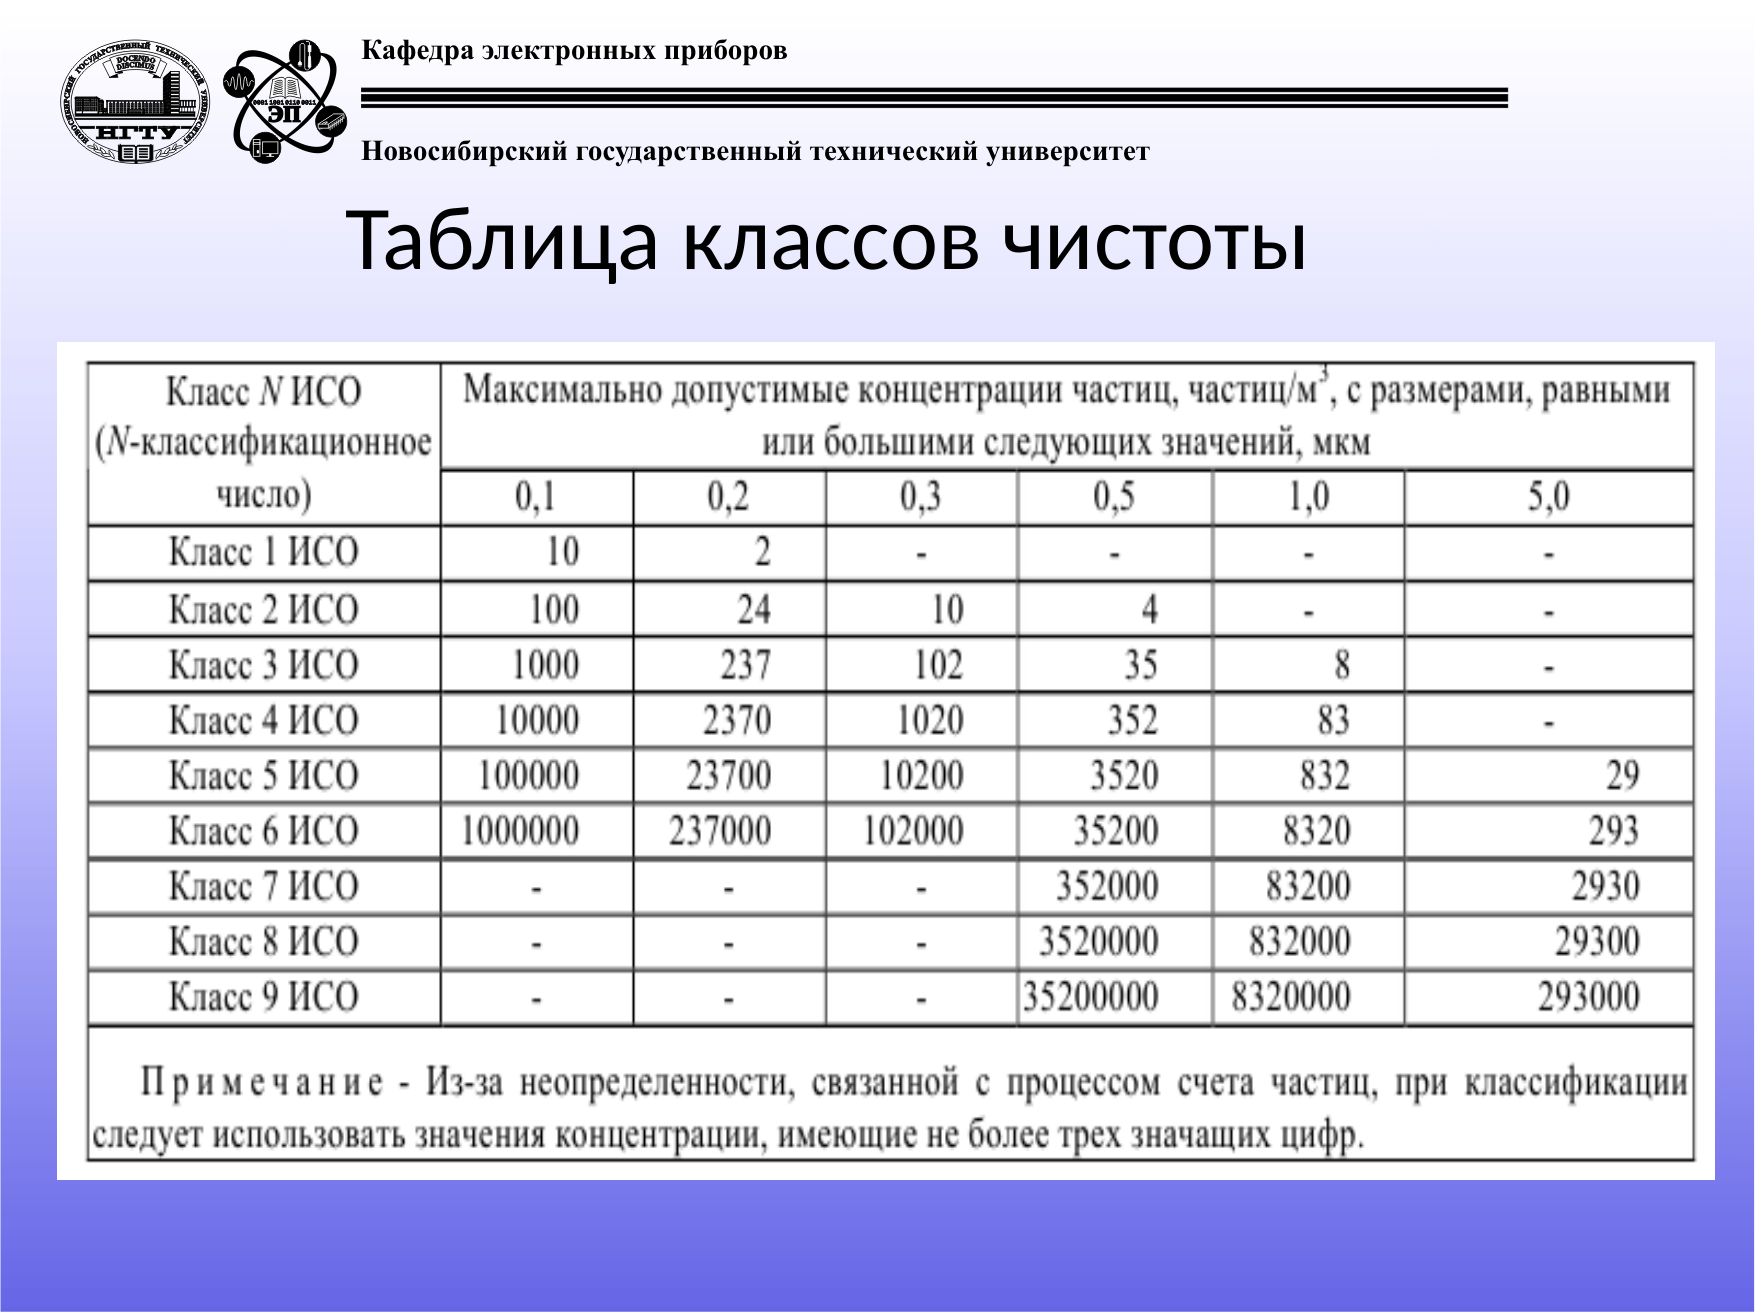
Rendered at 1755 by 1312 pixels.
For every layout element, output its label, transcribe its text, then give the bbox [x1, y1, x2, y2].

picture [0, 0, 1755, 1312]
title Таблица классов чистоты [38, 123, 1618, 343]
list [57, 342, 1715, 1181]
